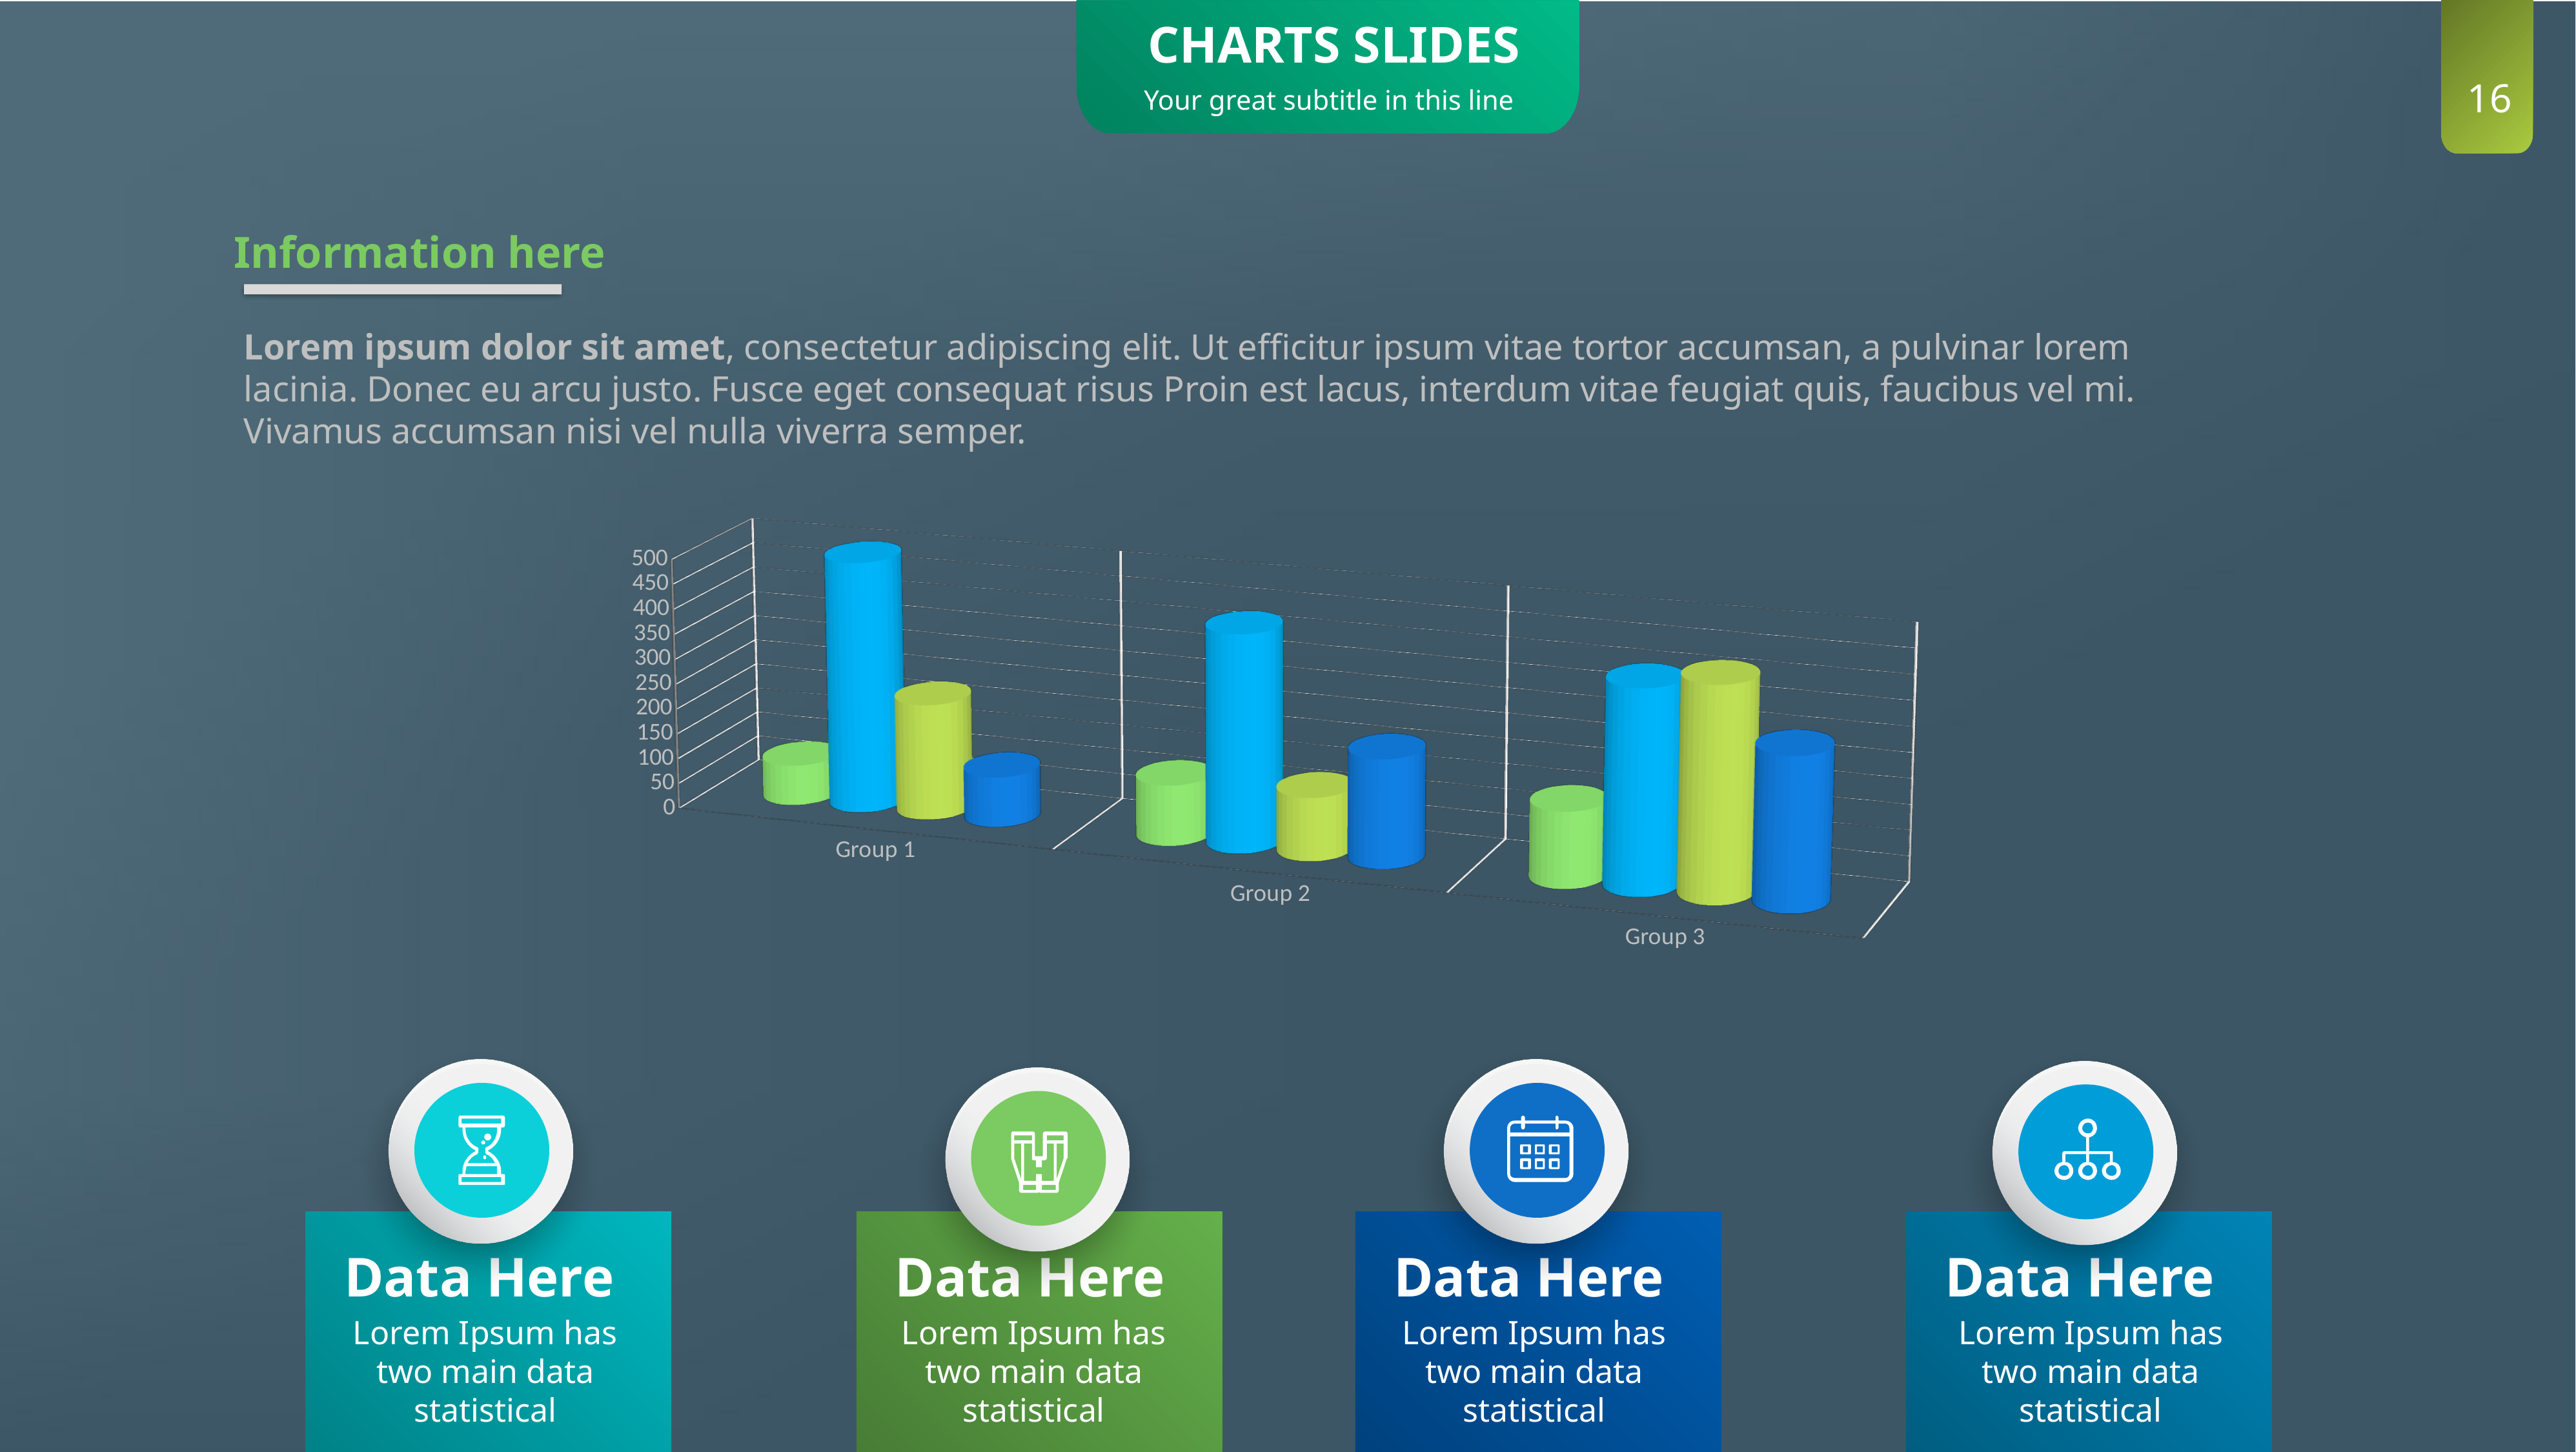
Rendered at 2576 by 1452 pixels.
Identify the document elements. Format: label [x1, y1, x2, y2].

text_box [1922, 1238, 2260, 1442]
text_box [356, 1048, 601, 1293]
text_box [1412, 1048, 1656, 1293]
picture [0, 1, 2576, 1452]
text_box [1354, 1210, 1723, 1452]
text_box [913, 1056, 1157, 1300]
text_box [1905, 1210, 2273, 1452]
text_box [1960, 1050, 2205, 1294]
text_box [876, 0, 1792, 134]
text_box [305, 1210, 673, 1452]
chart [218, 508, 2297, 985]
text_box [218, 220, 2240, 452]
text_box [864, 1238, 1203, 1442]
text_box [1364, 1238, 1703, 1442]
text_box [316, 1238, 654, 1442]
text_box [855, 1210, 1224, 1452]
